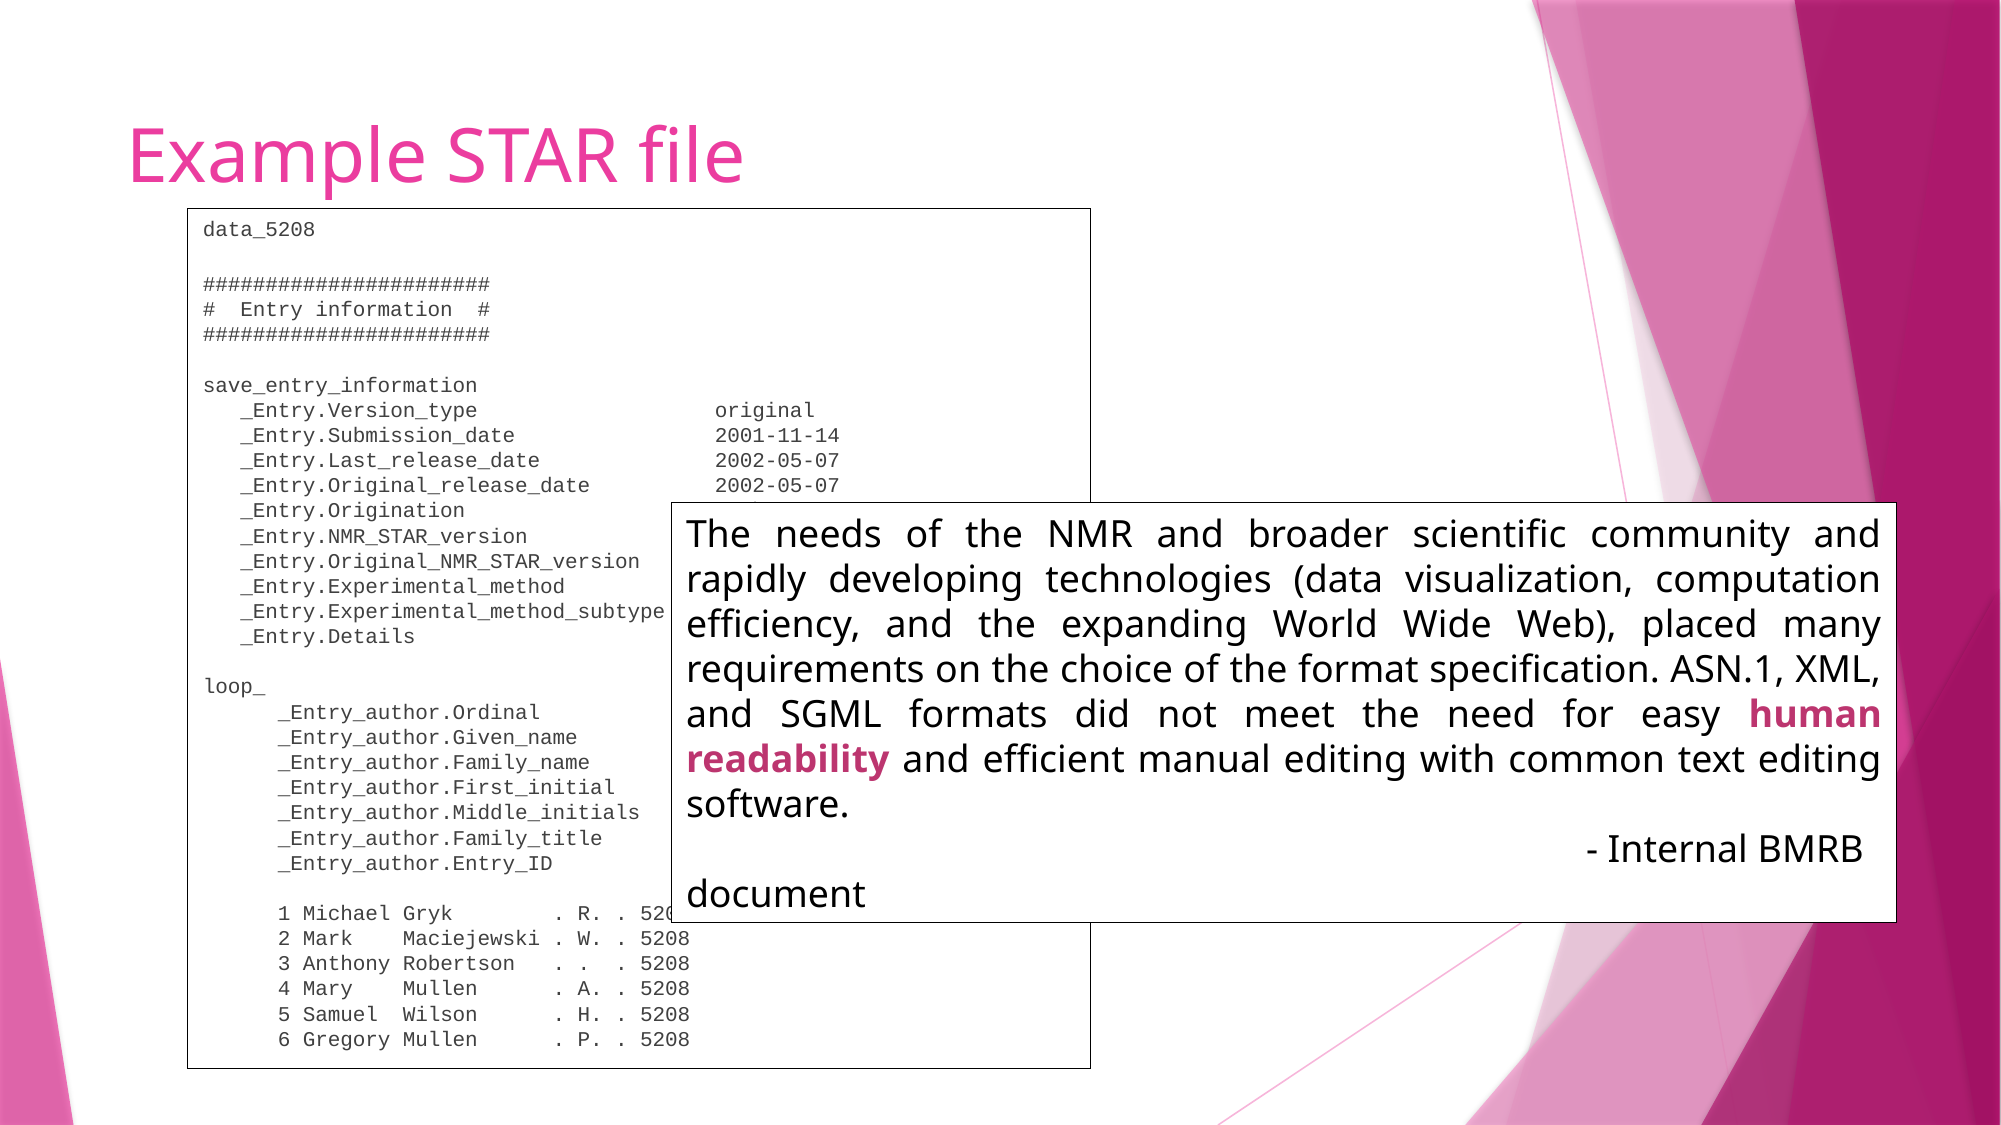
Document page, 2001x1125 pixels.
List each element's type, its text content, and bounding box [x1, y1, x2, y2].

text_box The needs of the NMR and broader scientific community and rapidly developing technologies (data visualization, computation efficiency, and the expanding World Wide Web), placed many requirements on the choice of the format specification. ASN.1, XML, and SGML formats did not meet the need for easy human readability and efficient manual editing with common text editing software. - Internal BMRB document [671, 502, 1897, 923]
title Example STAR file [111, 99, 1522, 317]
list data_5208 ####################### # Entry information # ####################### save_entry_information _Entry.Version_type original _Entry.Submission_date 2001-11-14 _Entry.Last_release_date 2002-05-07 _Entry.Original_release_date 2002-05-07 _Entry.Origination author _Entry.NMR_STAR_version 3.1.1.61 _Entry.Original_NMR_STAR_version 2.1 _Entry.Experimental_method NMR _Entry.Experimental_method_subtype . _Entry.Details . loop_ _Entry_author.Ordinal _Entry_author.Given_name _Entry_author.Family_name _Entry_author.First_initial _Entry_author.Middle_initials _Entry_author.Family_title _Entry_author.Entry_ID 1 Michael Gryk . R. . 5208 2 Mark Maciejewski . W. . 5208 3 Anthony Robertson . . . 5208 4 Mary Mullen . A. . 5208 5 Samuel Wilson . H. . 5208 6 Gregory Mullen . P. . 5208 [187, 208, 1091, 1069]
